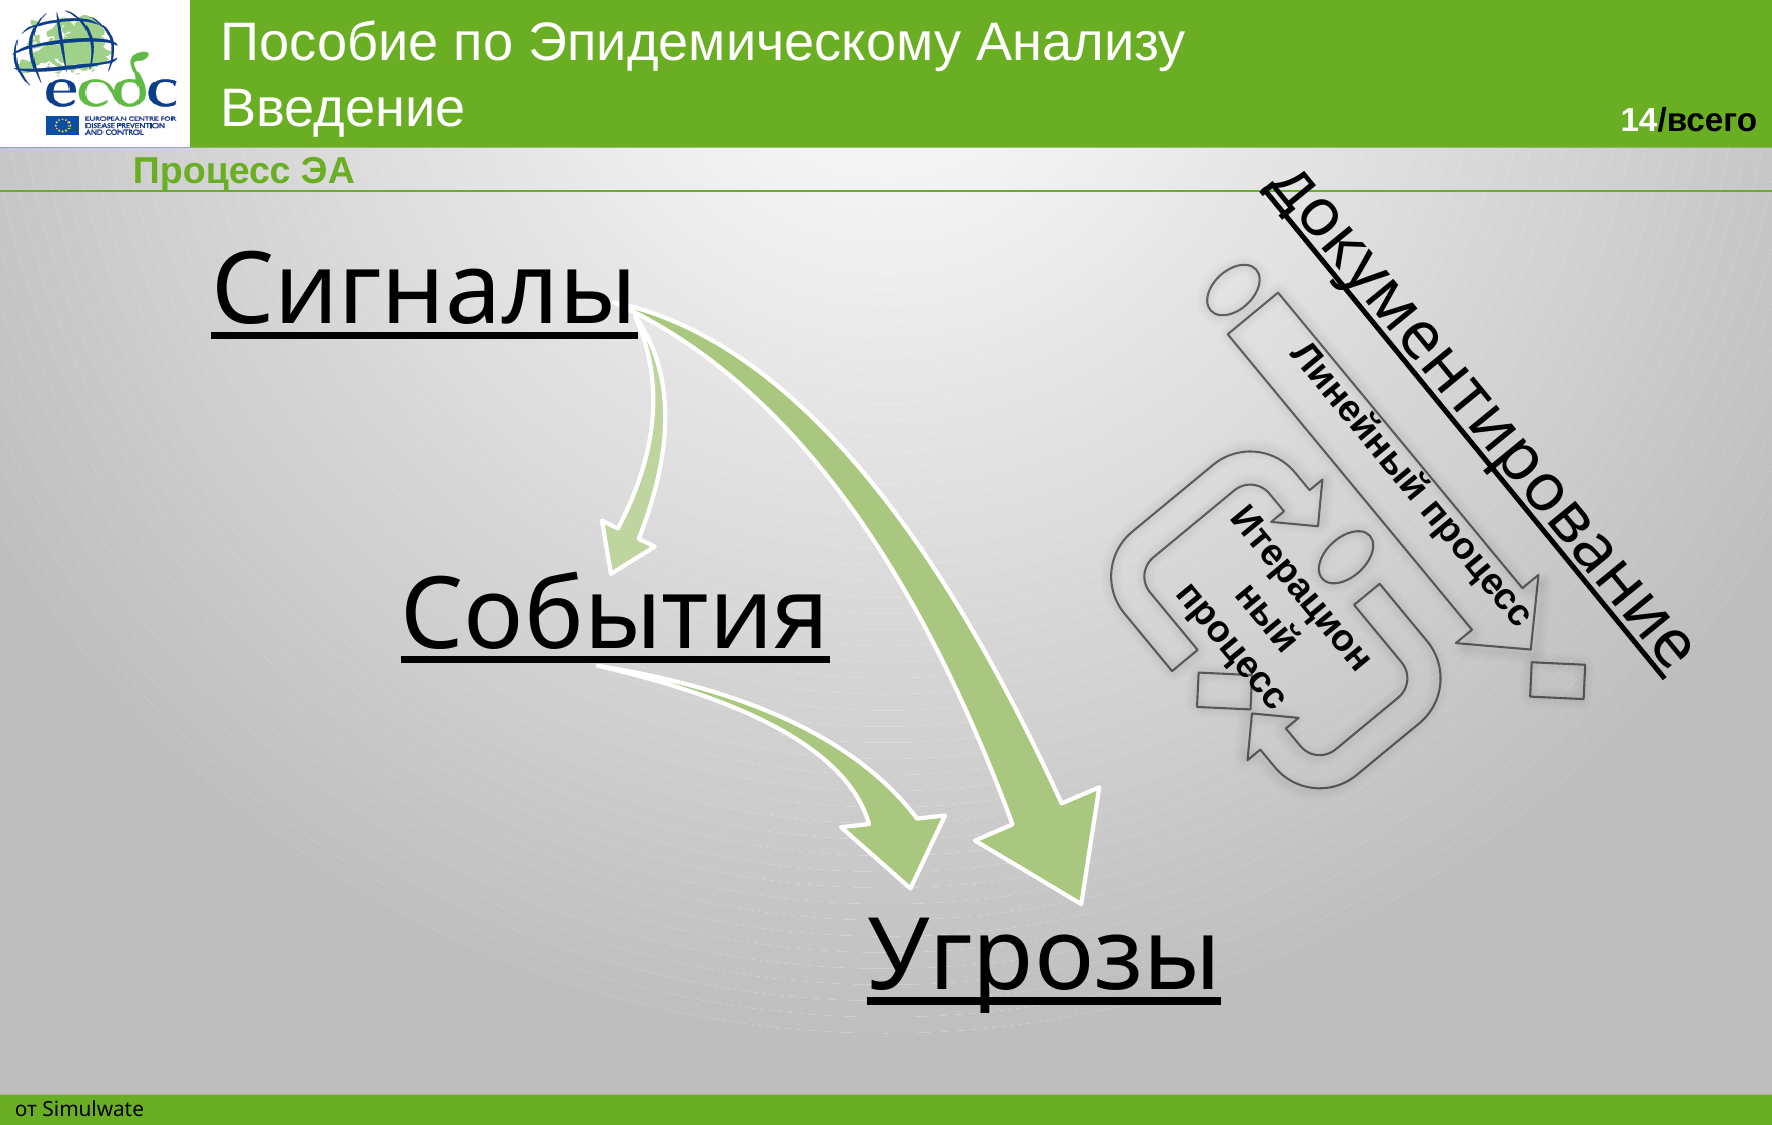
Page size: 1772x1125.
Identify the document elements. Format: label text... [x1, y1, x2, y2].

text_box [99, 224, 1310, 1025]
text_box документирование [1481, 340, 1753, 728]
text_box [1130, 286, 1477, 832]
text_box Процесс ЭА [118, 144, 731, 200]
text_box документирование [1219, 102, 1436, 285]
picture [0, 0, 190, 147]
